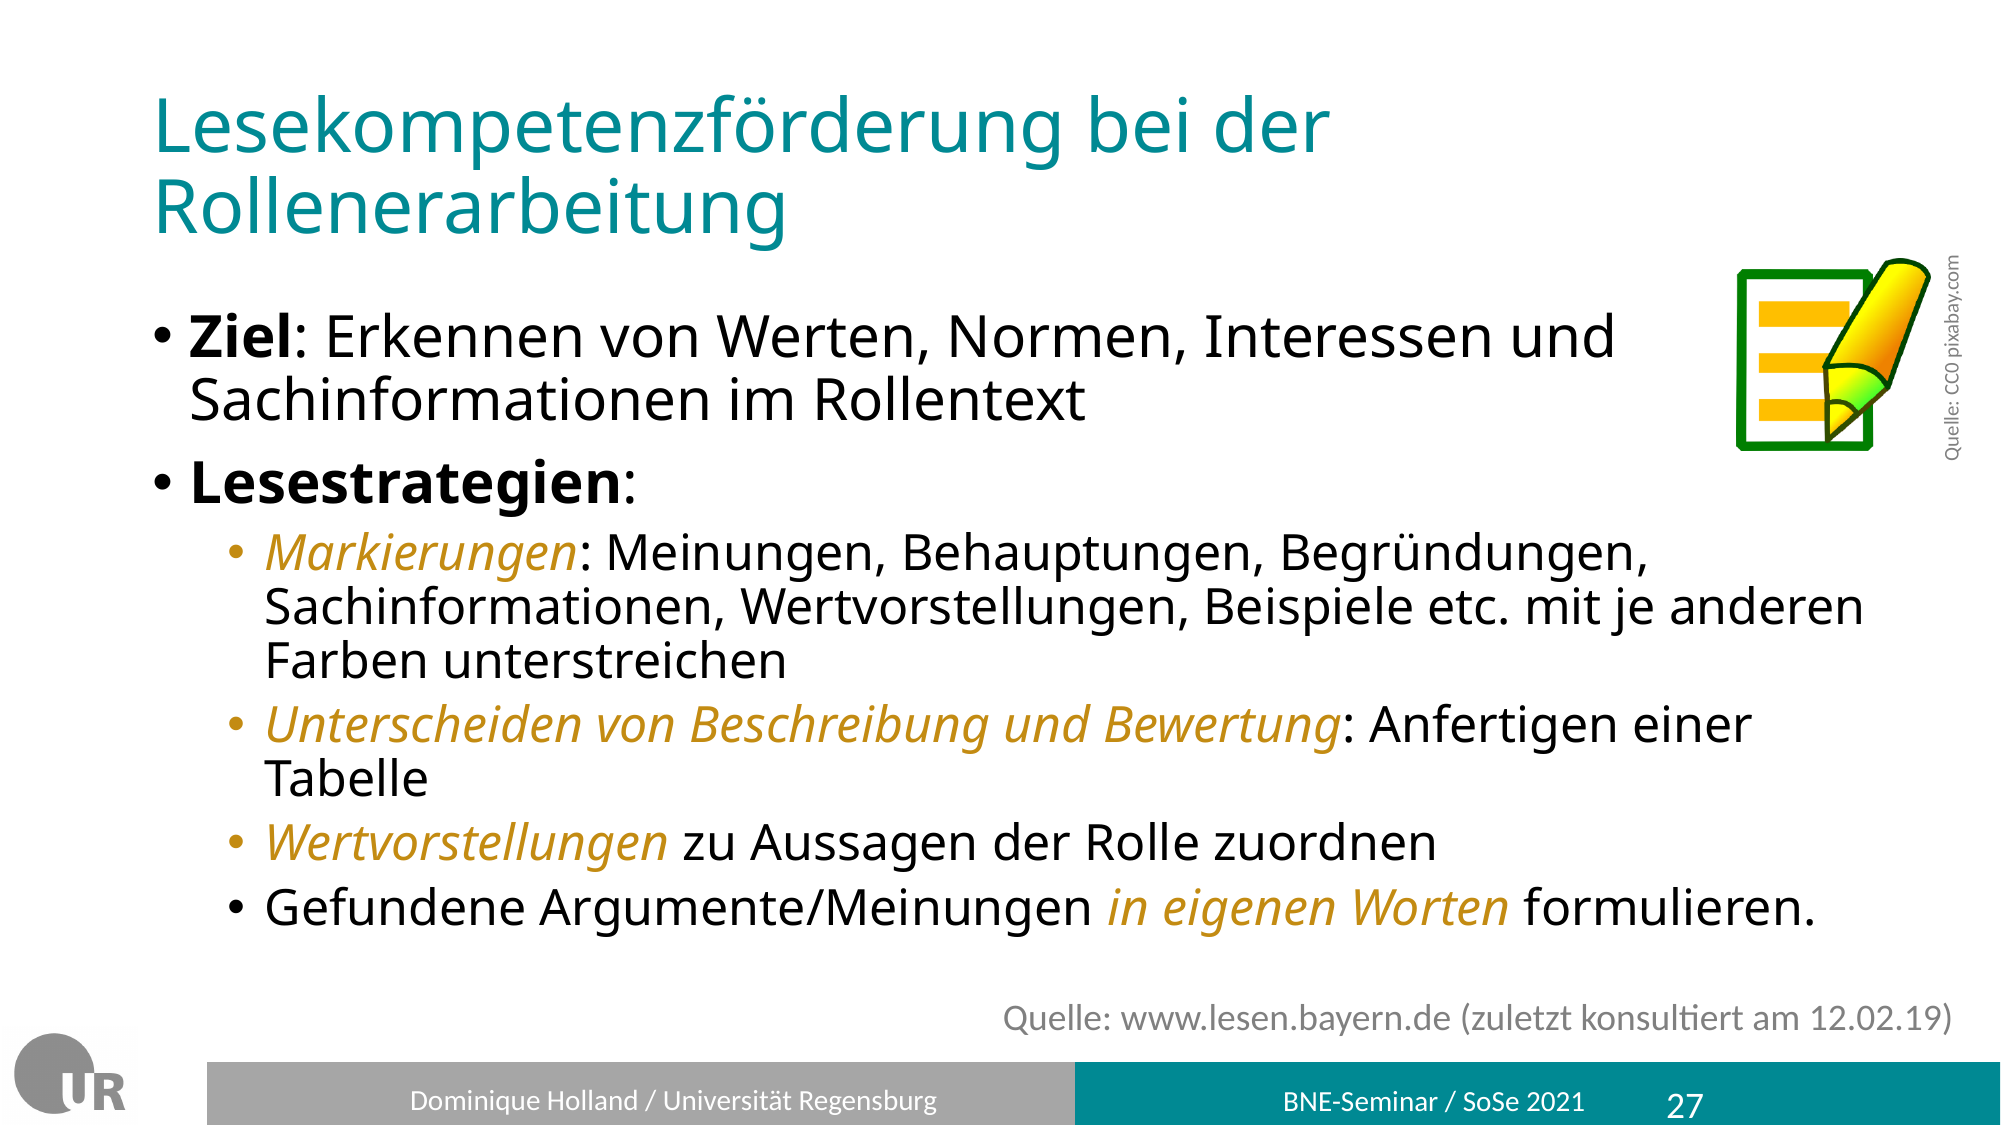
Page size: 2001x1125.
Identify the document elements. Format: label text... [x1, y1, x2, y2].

text_box Quelle: CC0 pixabay.com [1930, 233, 1971, 476]
picture [1735, 258, 1931, 451]
text_box Quelle: www.lesen.bayern.de (zuletzt konsultiert am 12.02.19) [988, 985, 1977, 1091]
list Ziel: Erkennen von Werten, Normen, Interessen und Sachinformationen im Rollentext Lesestrategien: Markierungen: Meinungen, Behauptungen, Begründungen, Sachinformationen, Wertvorstellungen, Beispiele etc. mit je anderen Farben unterstreichen Unterscheiden von Beschreibung und Bewertung: Anfertigen einer Tabelle Wertvorstellungen zu Aussagen der Rolle zuordnen Gefundene Argumente/Meinungen in eigenen Worten formulieren. [137, 299, 1911, 909]
picture [2, 1026, 138, 1125]
title Lesekompetenzförderung bei der Rollenerarbeitung [137, 59, 1863, 278]
